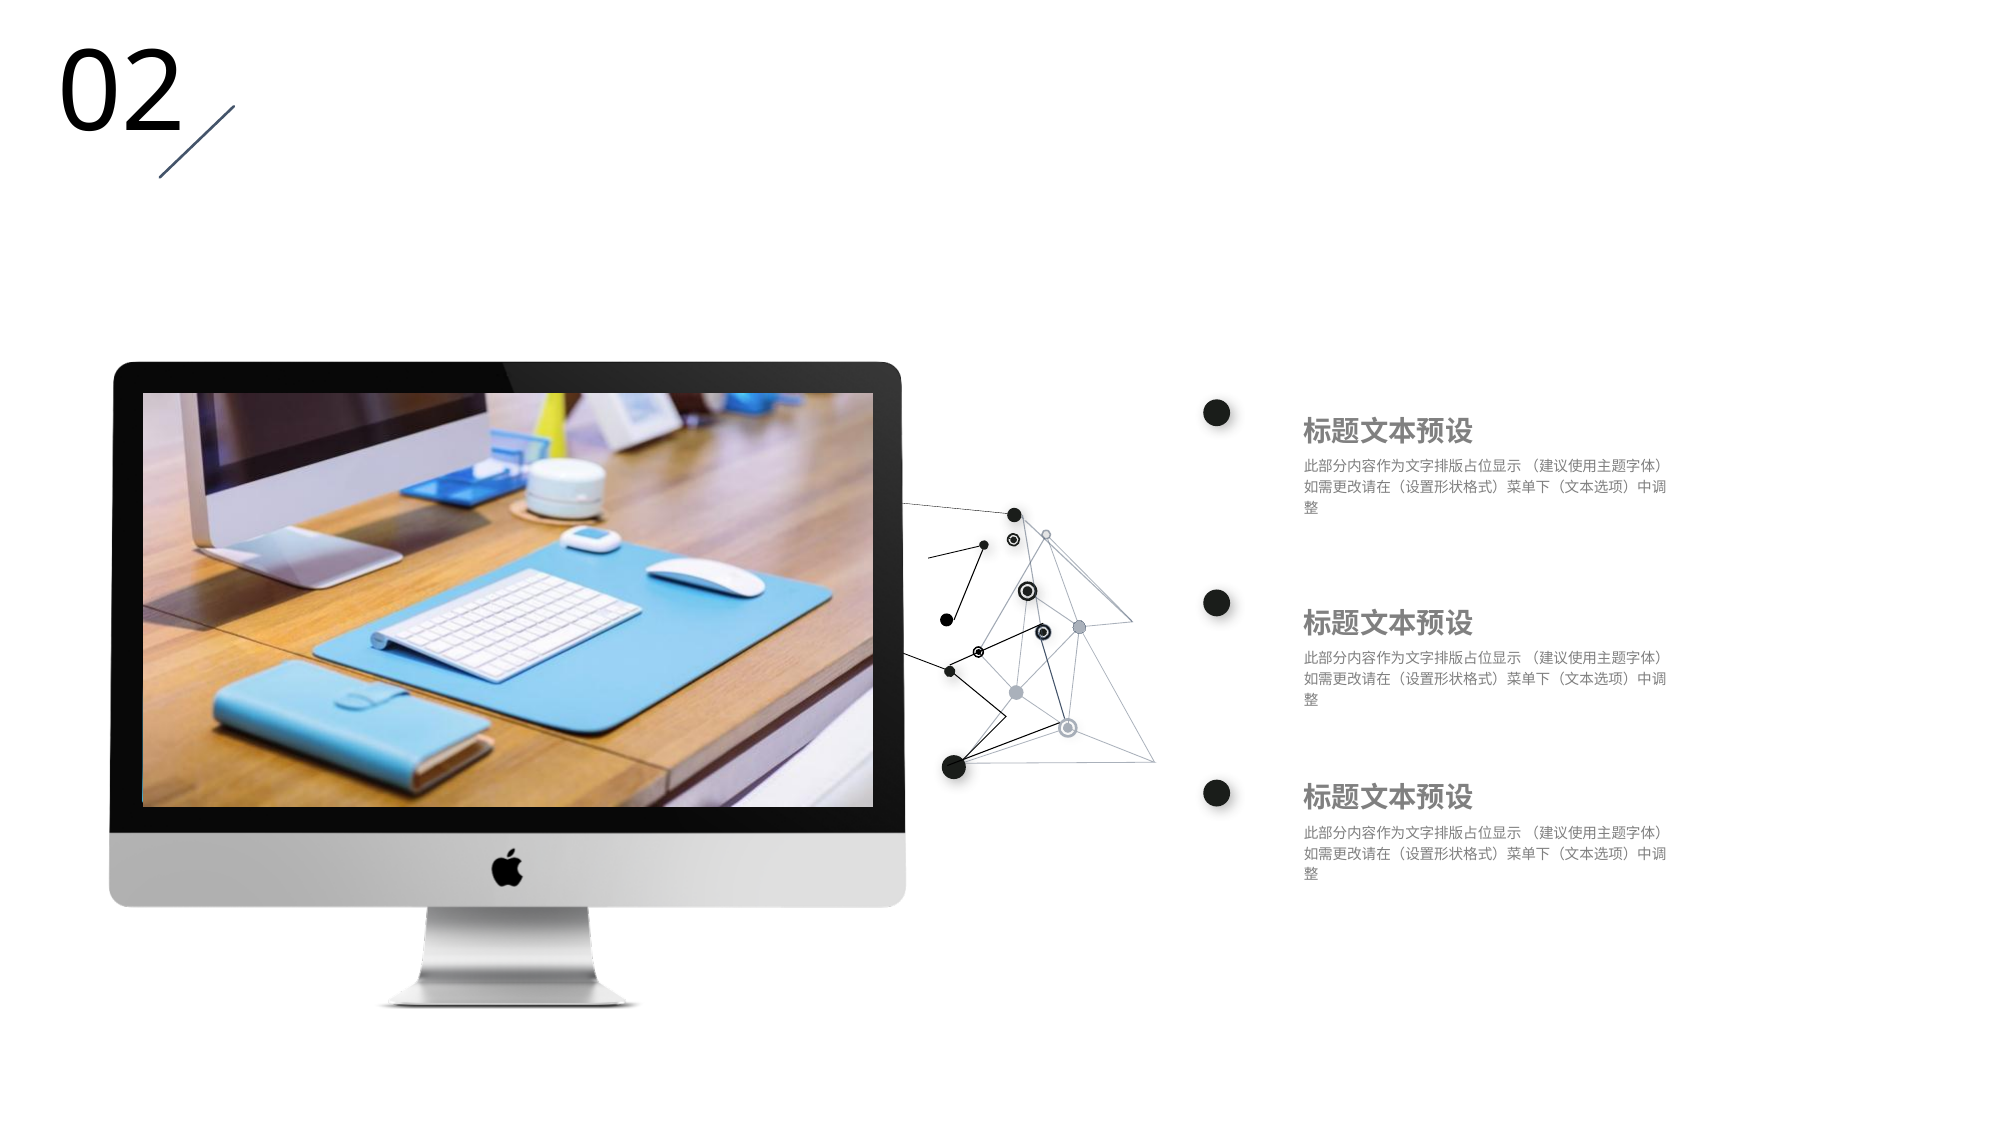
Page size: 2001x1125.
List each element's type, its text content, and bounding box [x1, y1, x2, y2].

text_box [1008, 685, 1024, 700]
text_box [1202, 778, 1232, 808]
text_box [978, 538, 1045, 652]
text_box [940, 754, 967, 781]
text_box [1202, 588, 1232, 618]
text_box [975, 733, 1153, 764]
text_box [1303, 604, 1672, 716]
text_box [1303, 779, 1672, 890]
text_box [940, 613, 954, 627]
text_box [84, 347, 931, 1035]
text_box [1202, 398, 1232, 428]
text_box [1303, 412, 1672, 524]
text_box [1006, 506, 1023, 523]
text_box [1011, 521, 1047, 626]
text_box [1072, 620, 1086, 634]
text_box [159, 106, 234, 178]
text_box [1041, 635, 1065, 719]
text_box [949, 549, 978, 615]
text_box [1045, 625, 1051, 635]
text_box [943, 664, 956, 678]
text_box [1062, 721, 1074, 734]
text_box [1058, 718, 1078, 738]
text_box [1006, 716, 1060, 723]
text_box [954, 639, 1040, 675]
text_box 02 [42, 10, 214, 161]
